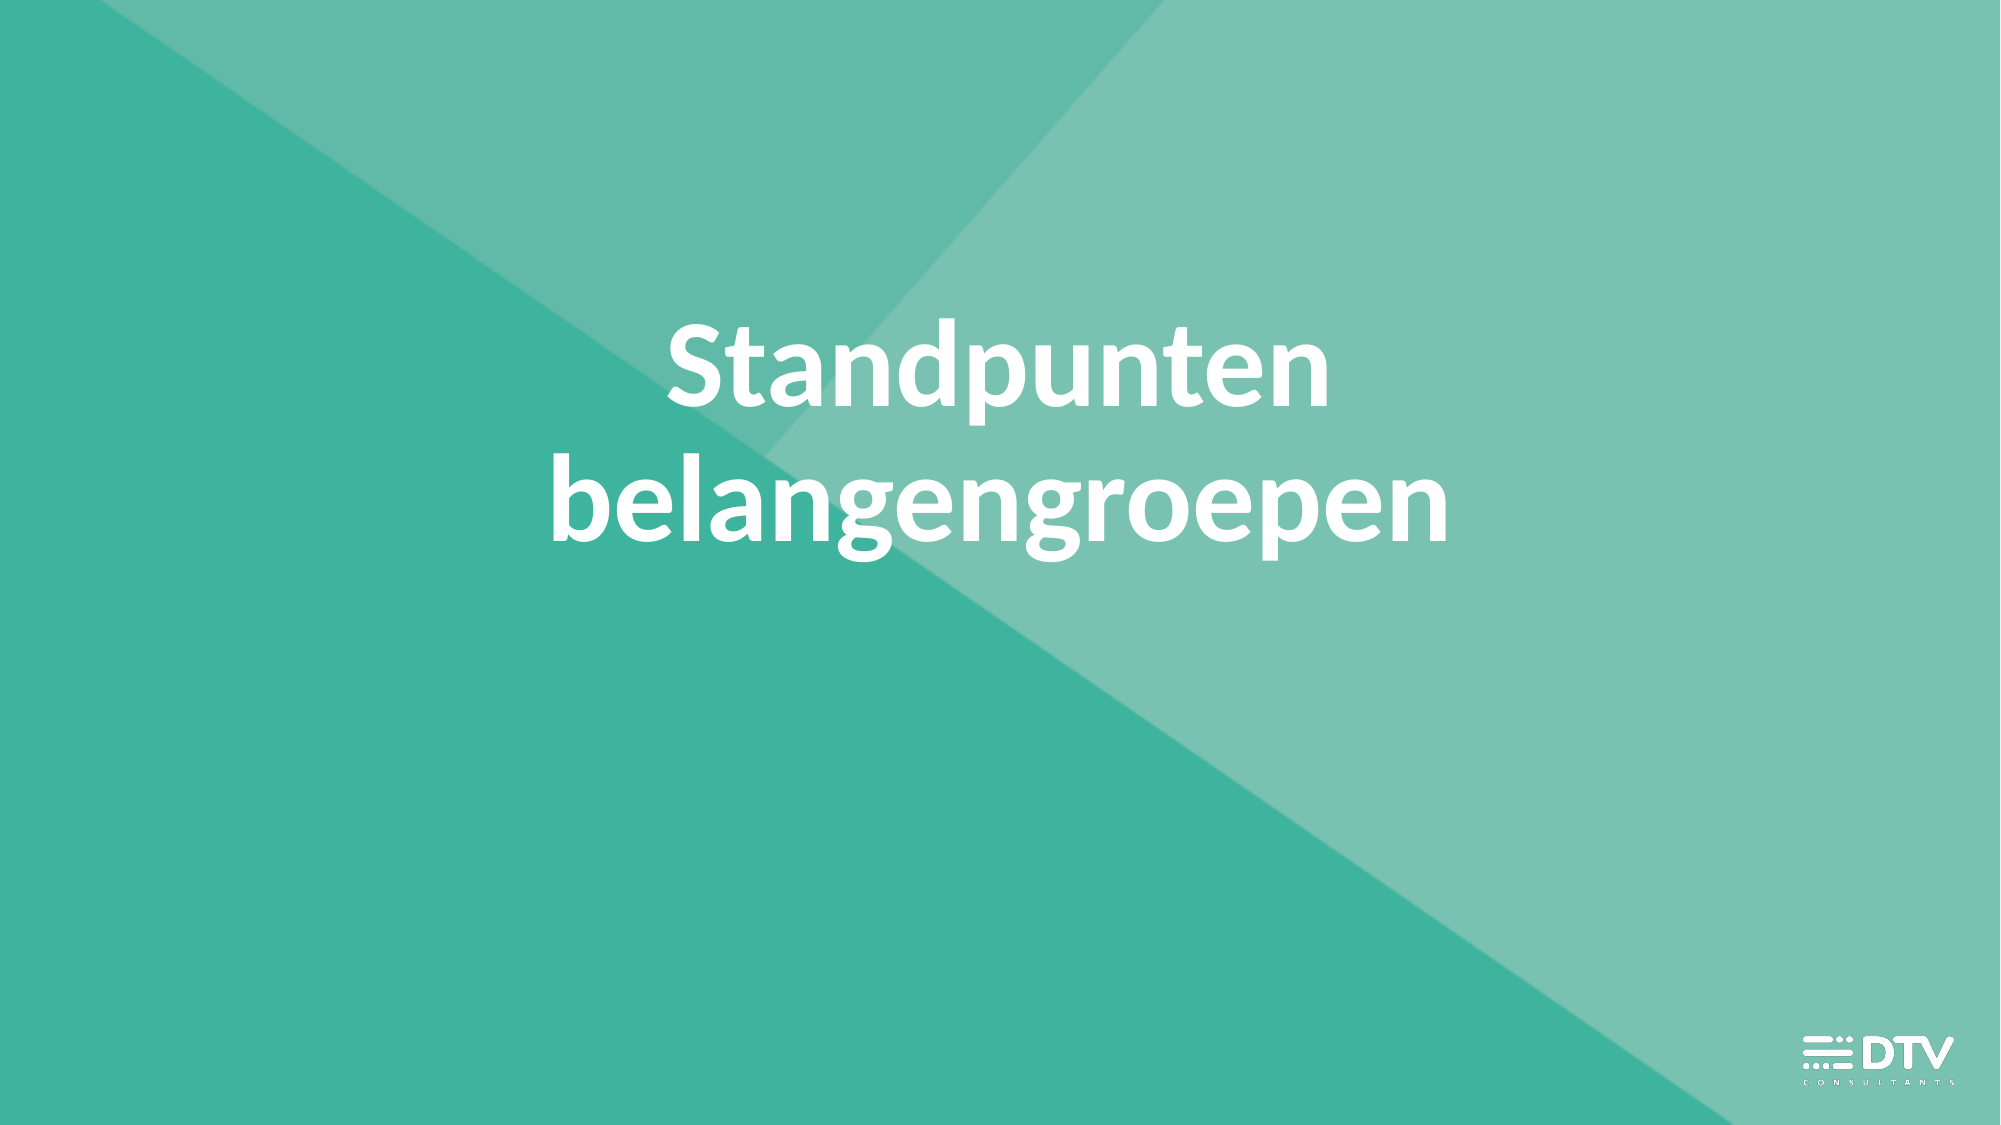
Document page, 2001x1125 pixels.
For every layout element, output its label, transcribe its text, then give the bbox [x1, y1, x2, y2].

title Standpunten belangengroepen [249, 184, 1750, 576]
picture [0, 0, 2001, 1125]
